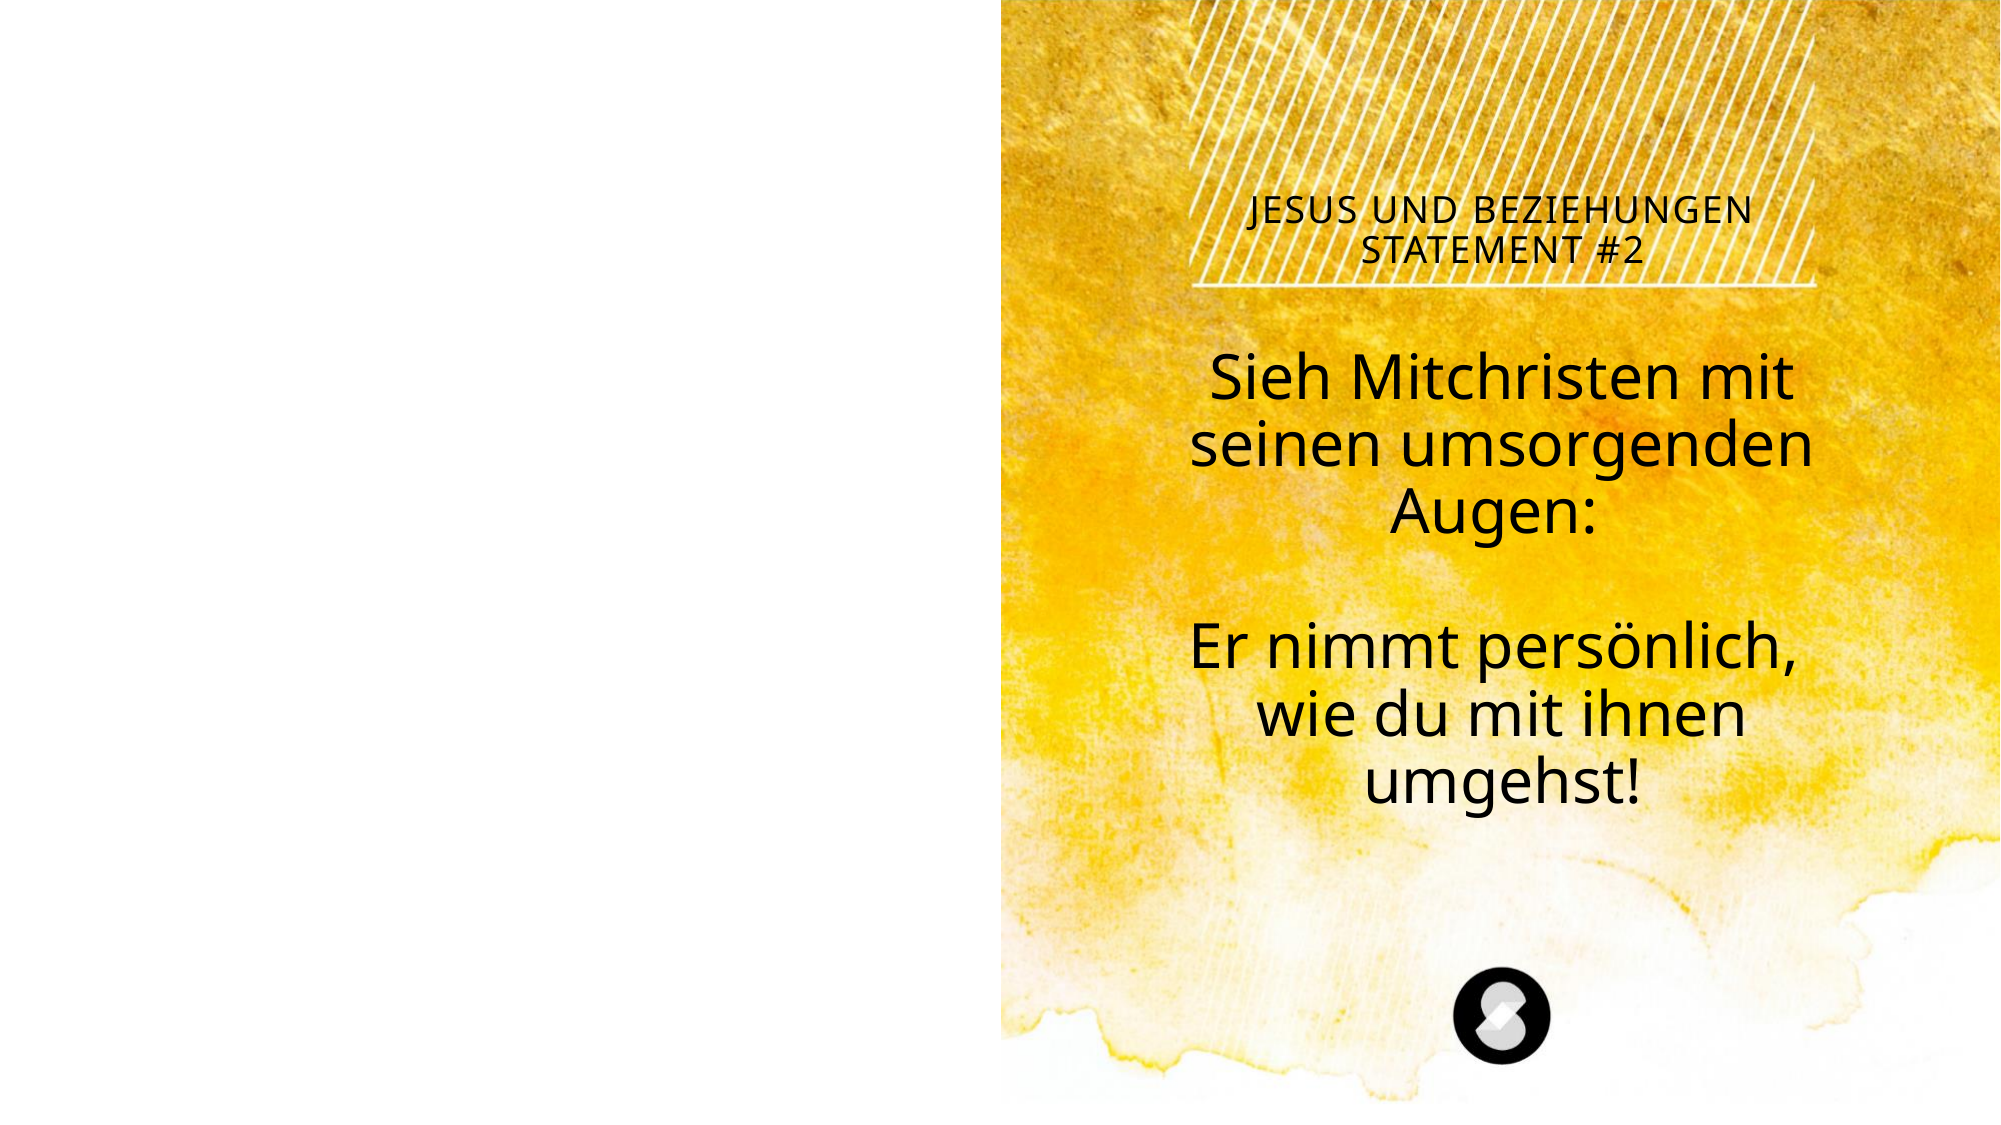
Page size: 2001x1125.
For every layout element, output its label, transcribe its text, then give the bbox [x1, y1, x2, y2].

list Jesus und Beziehungen Statement #2 [1103, 193, 1903, 269]
list Sieh Mitchristen mit seinen umsorgenden Augen: Er nimmt persönlich, wie du mit ihnen umgehst! [1103, 320, 1903, 842]
picture [1001, 0, 2001, 1125]
